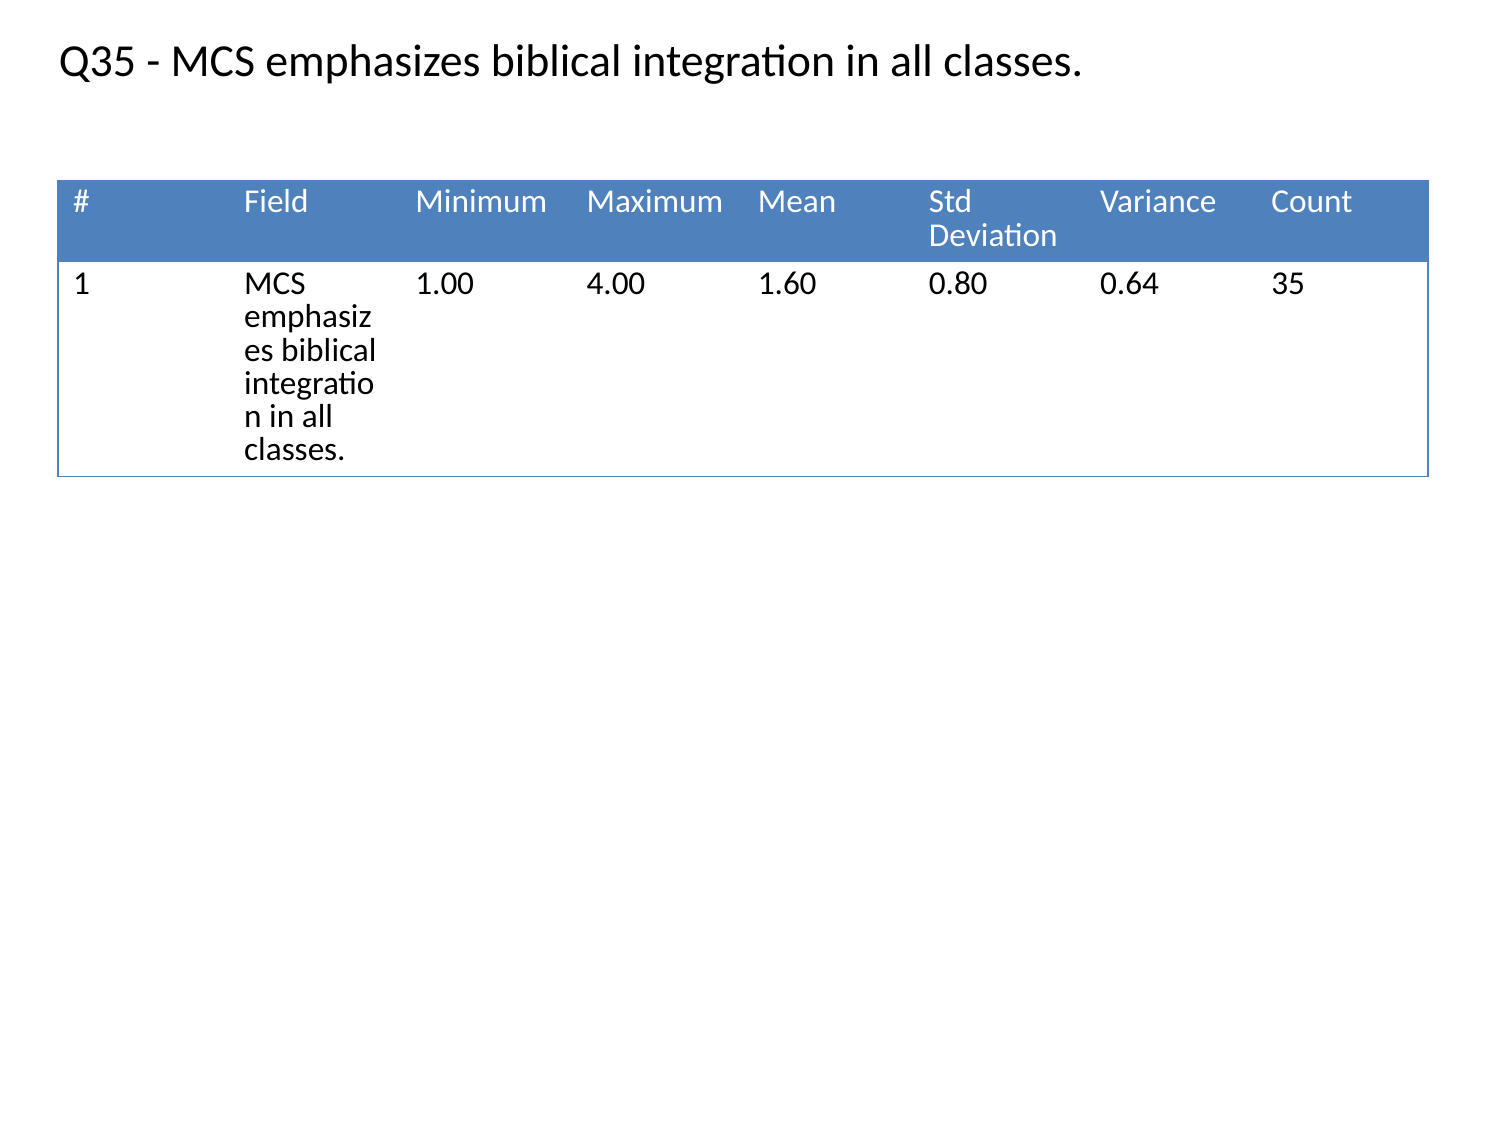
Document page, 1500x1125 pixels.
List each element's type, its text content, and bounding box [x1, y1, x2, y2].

table_header Count [1256, 181, 1427, 262]
table_cell 35 [1256, 262, 1427, 476]
table_cell 1 [59, 262, 229, 476]
table_cell 4.00 [572, 262, 743, 476]
table_cell 1.60 [743, 262, 914, 476]
table_header Std Deviation [914, 181, 1085, 262]
table_cell MCS emphasizes biblical integration in all classes. [229, 262, 400, 476]
table_cell 1.00 [400, 262, 572, 476]
table_header Field [229, 181, 400, 262]
table_header Variance [1085, 181, 1256, 262]
table_header Maximum [572, 181, 743, 262]
text_box Q35 - MCS emphasizes biblical integration in all classes. [44, 22, 1395, 84]
table_header Mean [743, 181, 914, 262]
table_header # [59, 181, 229, 262]
table_header Minimum [400, 181, 572, 262]
table_cell 0.64 [1085, 262, 1256, 476]
table_cell 0.80 [914, 262, 1085, 476]
